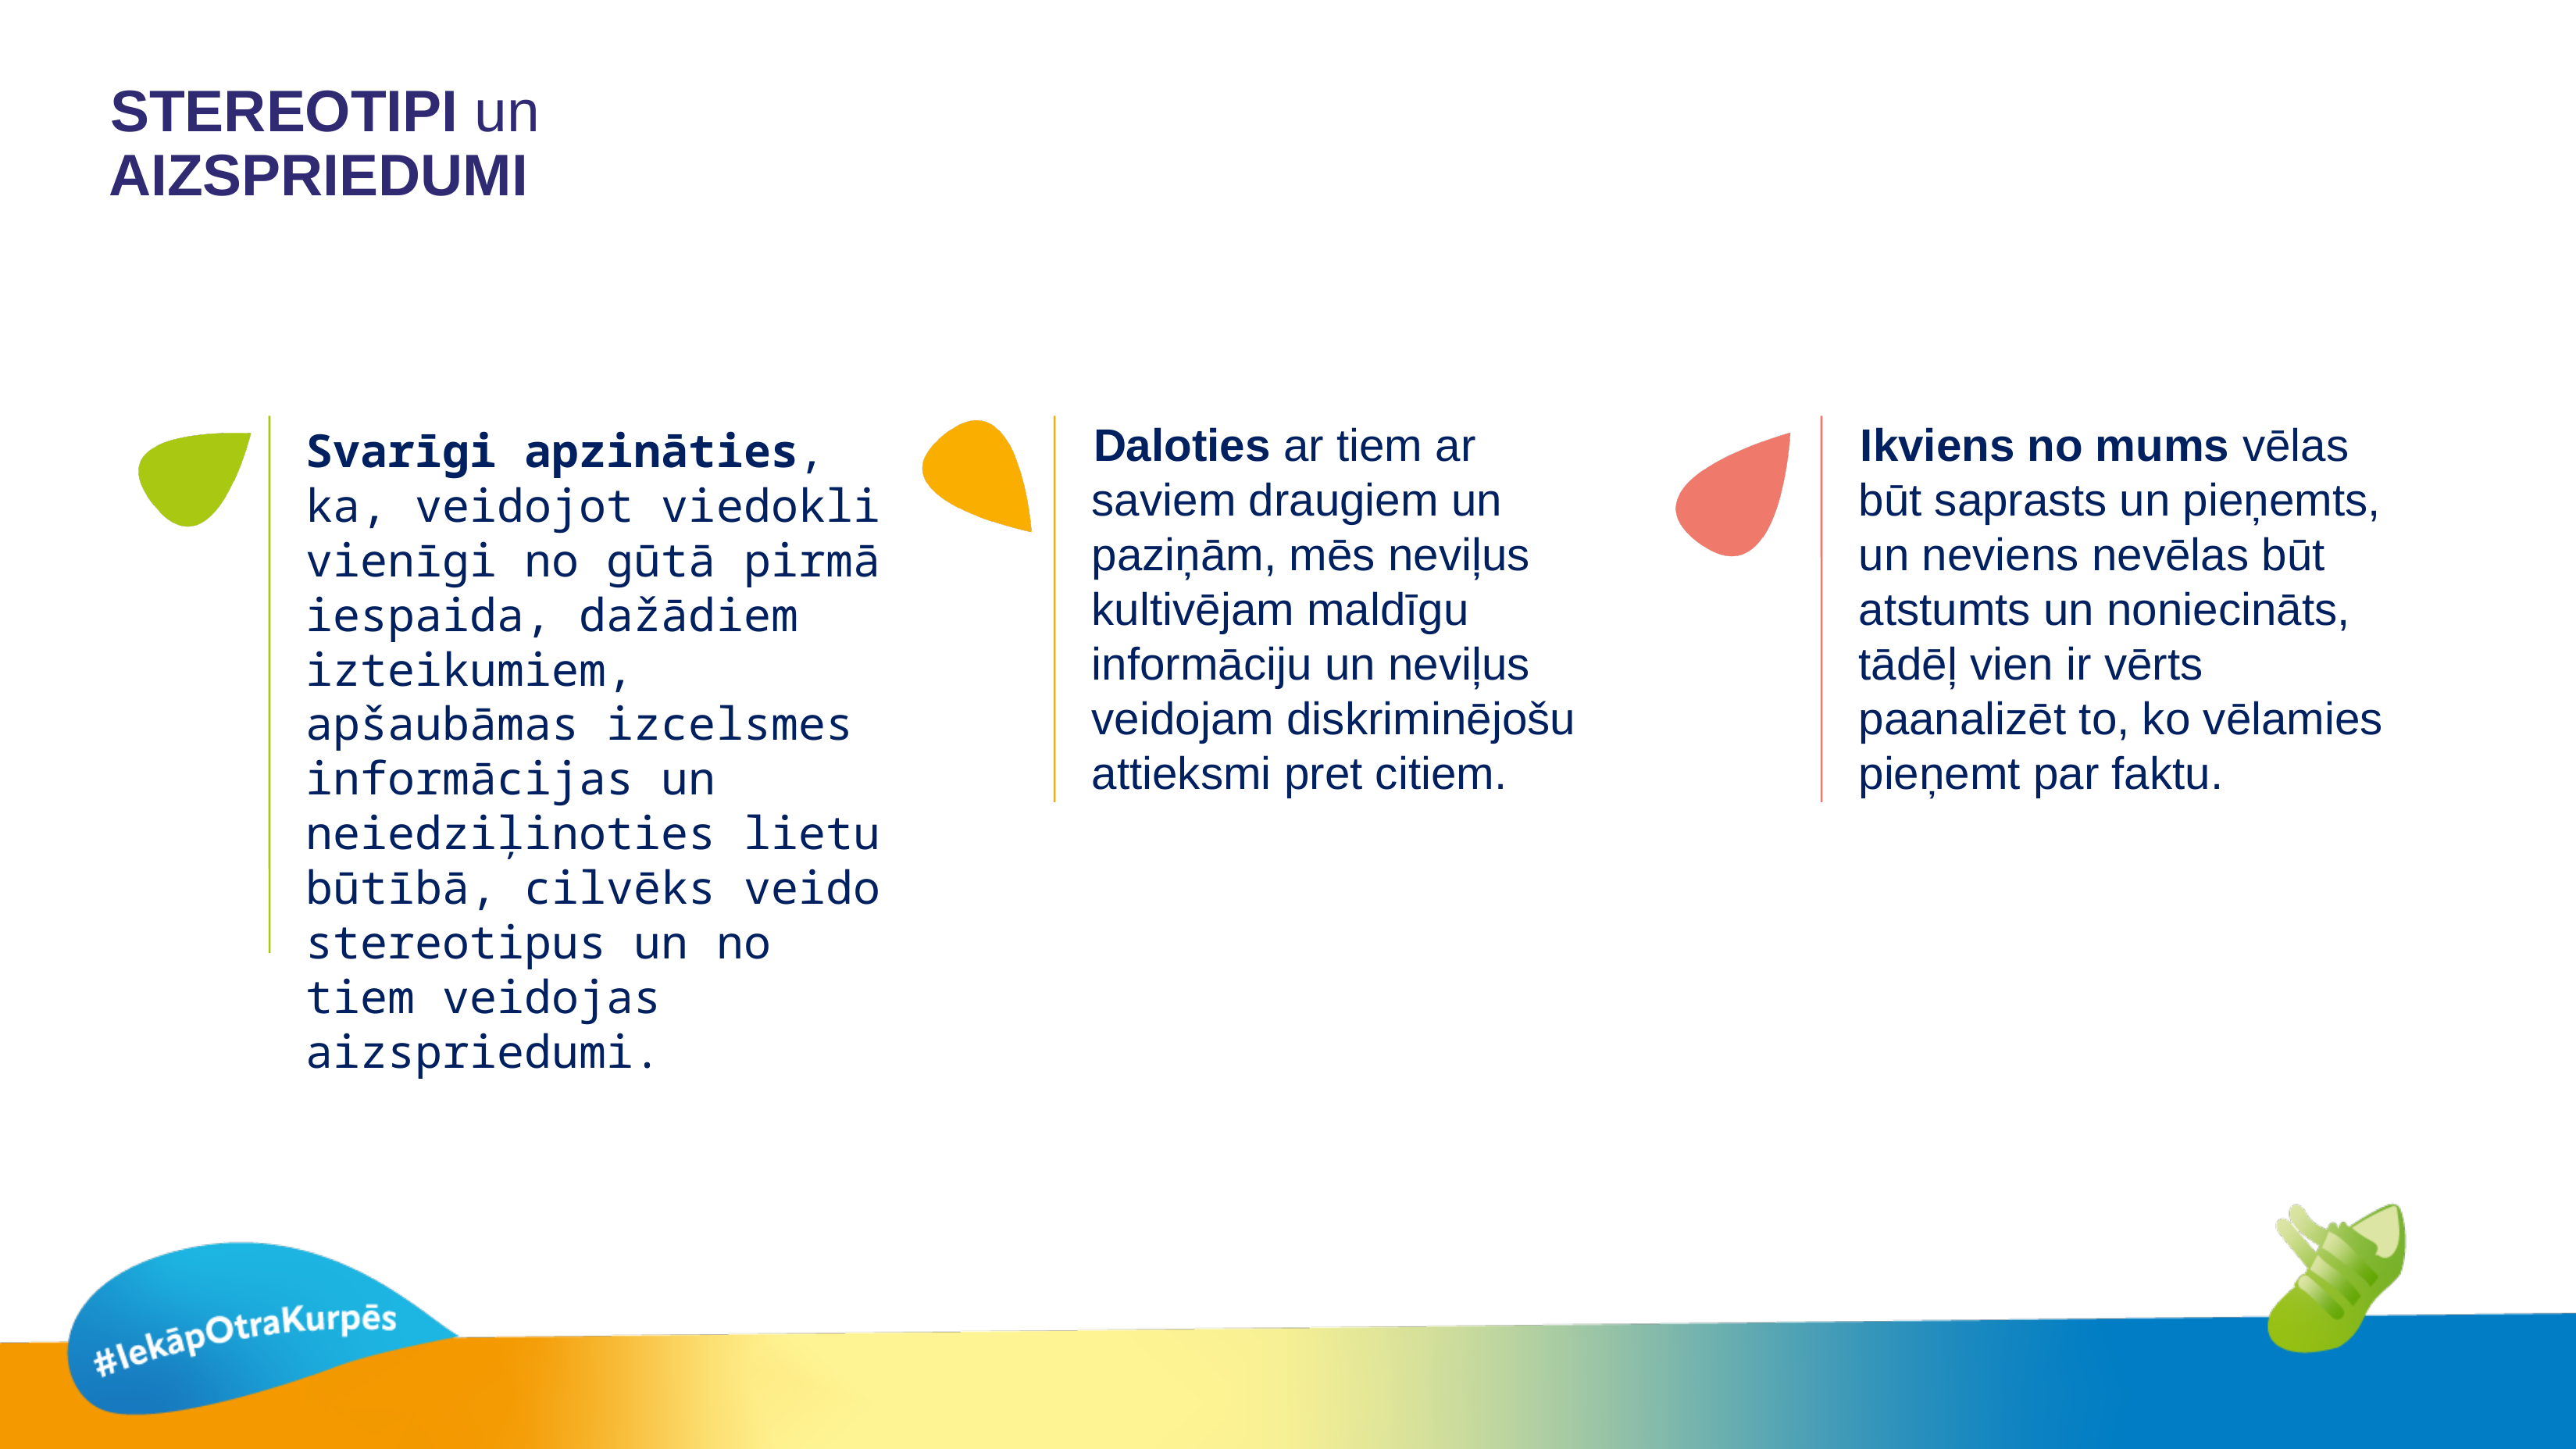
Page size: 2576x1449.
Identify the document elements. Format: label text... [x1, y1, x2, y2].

text_box Daloties ar tiem ar saviem draugiem un paziņām, mēs neviļus kultivējam maldīgu informāciju un neviļus veidojam diskriminējošu attieksmi pret citiem. [1091, 416, 1607, 802]
title STEREOTIPI un AIZSPRIEDUMI [109, 80, 814, 206]
picture [0, 1144, 2576, 1449]
picture [134, 430, 254, 529]
text_box Svarīgi apzināties, ka, veidojot viedokli vienīgi no gūtā pirmā iespaida, dažādiem izteikumiem, apšaubāmas izcelsmes informācijas un neiedziļinoties lietu būtībā, cilvēks veido stereotipus un no tiem veidojas aizspriedumi. [300, 416, 908, 1035]
picture [1673, 430, 1792, 559]
text_box Ikviens no mums vēlas būt saprasts un pieņemts, un neviens nevēlas būt atstumts un noniecināts, tādēļ vien ir vērts paanalizēt to, ko vēlamies pieņemt par faktu. [1858, 416, 2394, 802]
picture [919, 417, 1034, 535]
